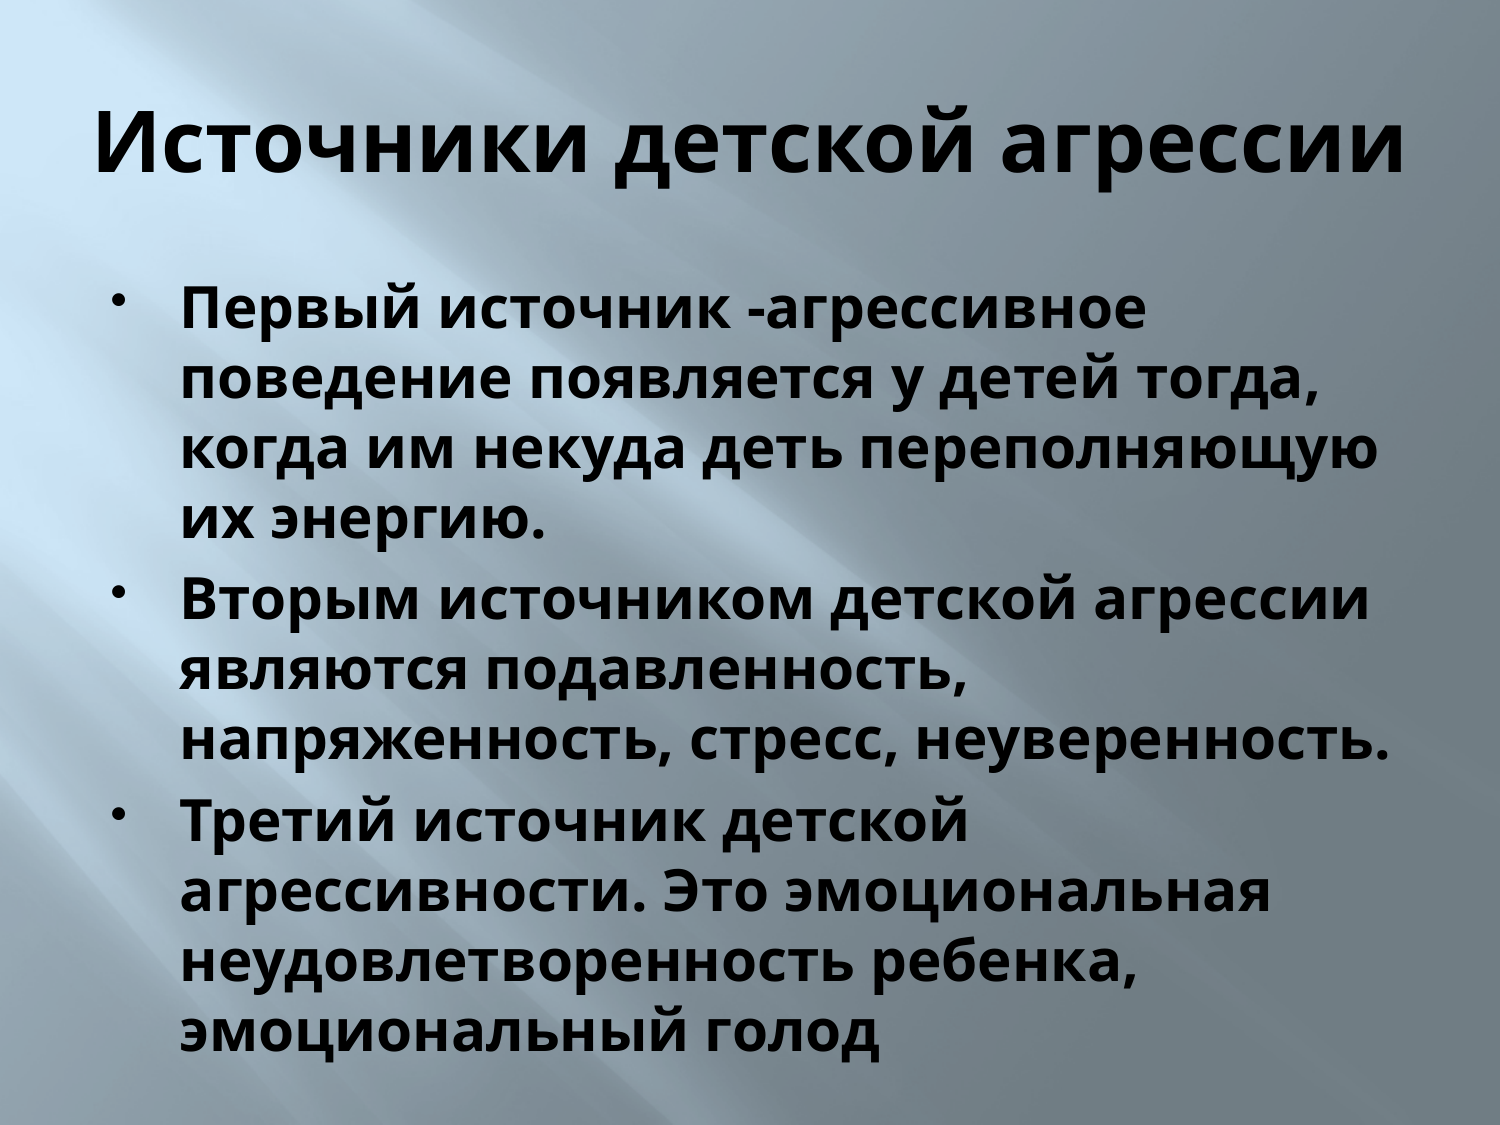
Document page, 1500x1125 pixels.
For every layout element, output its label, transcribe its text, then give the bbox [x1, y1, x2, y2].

title Источники детской агрессии [75, 45, 1425, 233]
list Первый источник -агрессивное поведение появляется у детей тогда, когда им некуда деть переполняющую их энергию. Вторым источником детской агрессии являются подавленность, напряженность, стресс, неуверенность. Третий источник детской агрессивности. Это эмоциональная неудовлетворенность ребенка, эмоциональный голод [75, 262, 1425, 1035]
